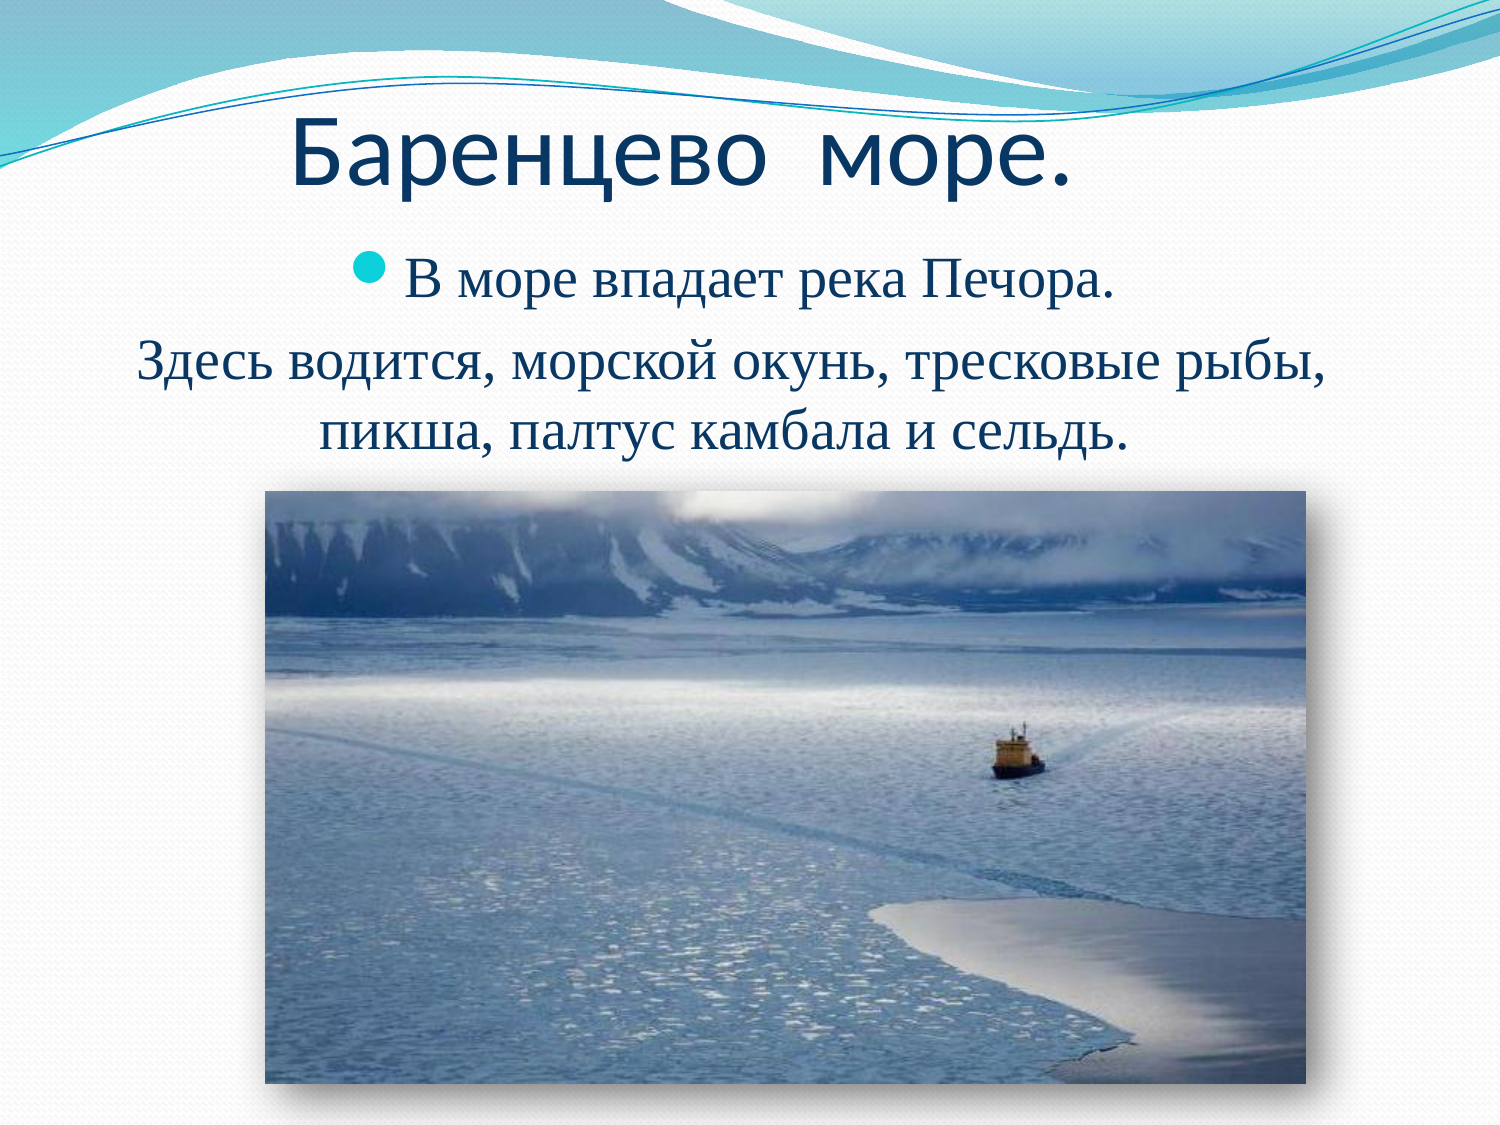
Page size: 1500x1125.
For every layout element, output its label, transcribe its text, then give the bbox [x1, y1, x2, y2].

picture [265, 491, 1306, 1085]
list В море впадает река Печора. Здесь водится, морской окунь, тресковые рыбы, пикша, палтус камбала и сельдь. [57, 231, 1408, 359]
title Баренцево море. [289, 19, 1106, 207]
